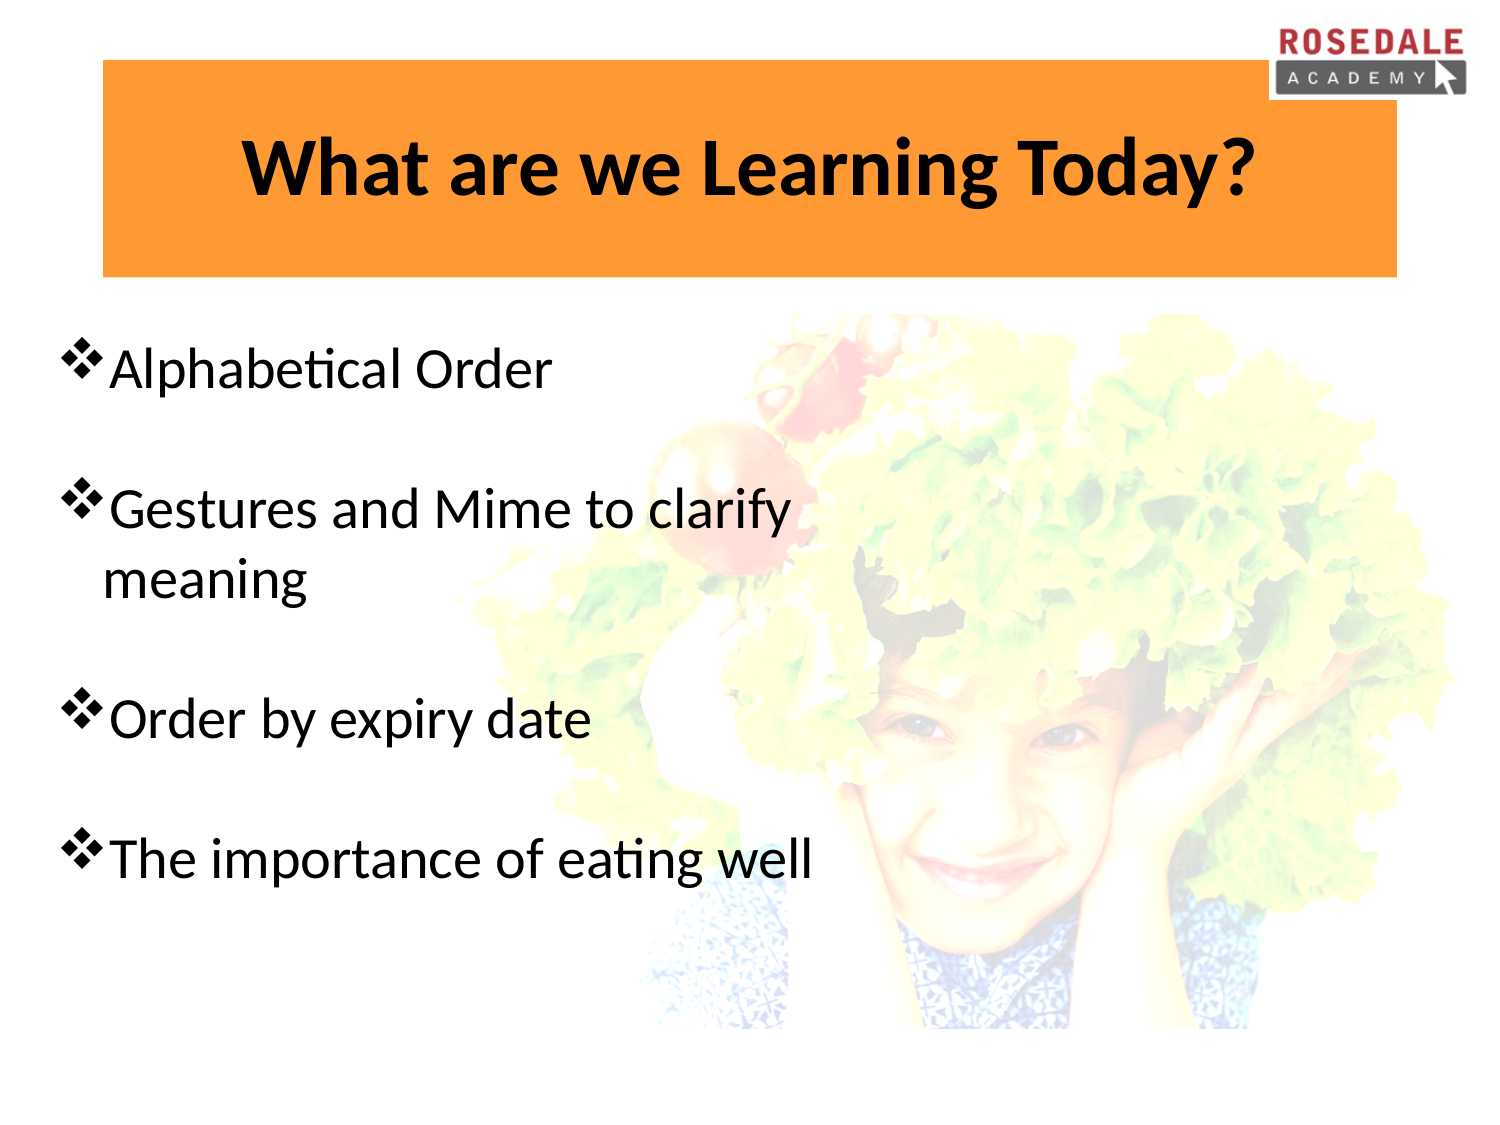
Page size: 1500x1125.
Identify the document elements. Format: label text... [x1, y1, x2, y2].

text_box Alphabetical Order Gestures and Mime to clarify meaning Order by expiry date The importance of eating well [41, 208, 916, 988]
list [429, 314, 1500, 1029]
picture [1269, 22, 1472, 100]
title What are we Learning Today? [103, 59, 1397, 278]
